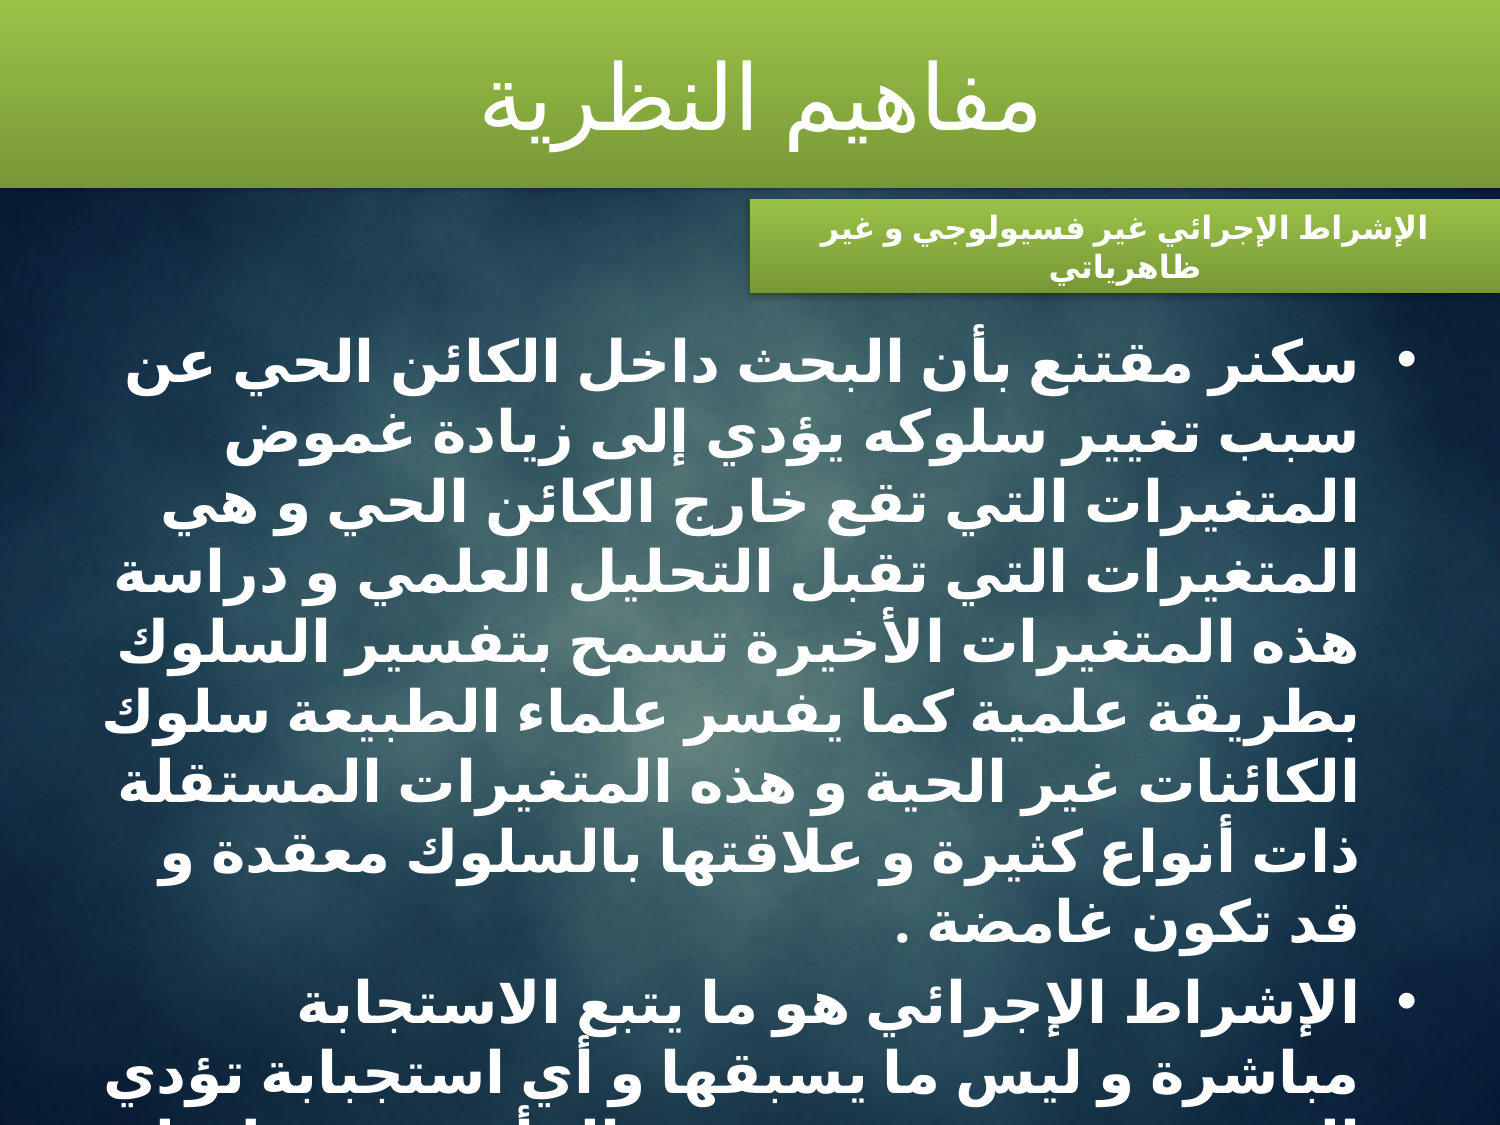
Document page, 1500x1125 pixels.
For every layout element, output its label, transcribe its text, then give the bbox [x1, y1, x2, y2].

text_box مفاهيم النظرية [0, 0, 1500, 188]
text_box الإشراط الإجرائي غير فسيولوجي و غير ظاهرياتي [749, 199, 1500, 293]
picture [0, 188, 1500, 1125]
text_box سكنر مقتنع بأن البحث داخل الكائن الحي عن سبب تغيير سلوكه يؤدي إلى زيادة غموض المتغيرات التي تقع خارج الكائن الحي و هي المتغيرات التي تقبل التحليل العلمي و دراسة هذه المتغيرات الأخيرة تسمح بتفسير السلوك بطريقة علمية كما يفسر علماء الطبيعة سلوك الكائنات غير الحية و هذه المتغيرات المستقلة ذات أنواع كثيرة و علاقتها بالسلوك معقدة و قد تكون غامضة . الإشراط الإجرائي هو ما يتبع الاستجابة مباشرة و ليس ما يسبقها و أي استجبابة تؤدي إلى تعزيز قوي . في تجربة الفأر سيضغط على الرافعة للحصول على طعامه و سيميل بدرجة اكبر إلى ضغط الرافعة مرة أخرى فالذي سوف يتغير هو الإحتمال المستقبلي للاستجابة من نفس الفئة . [58, 316, 1432, 1043]
